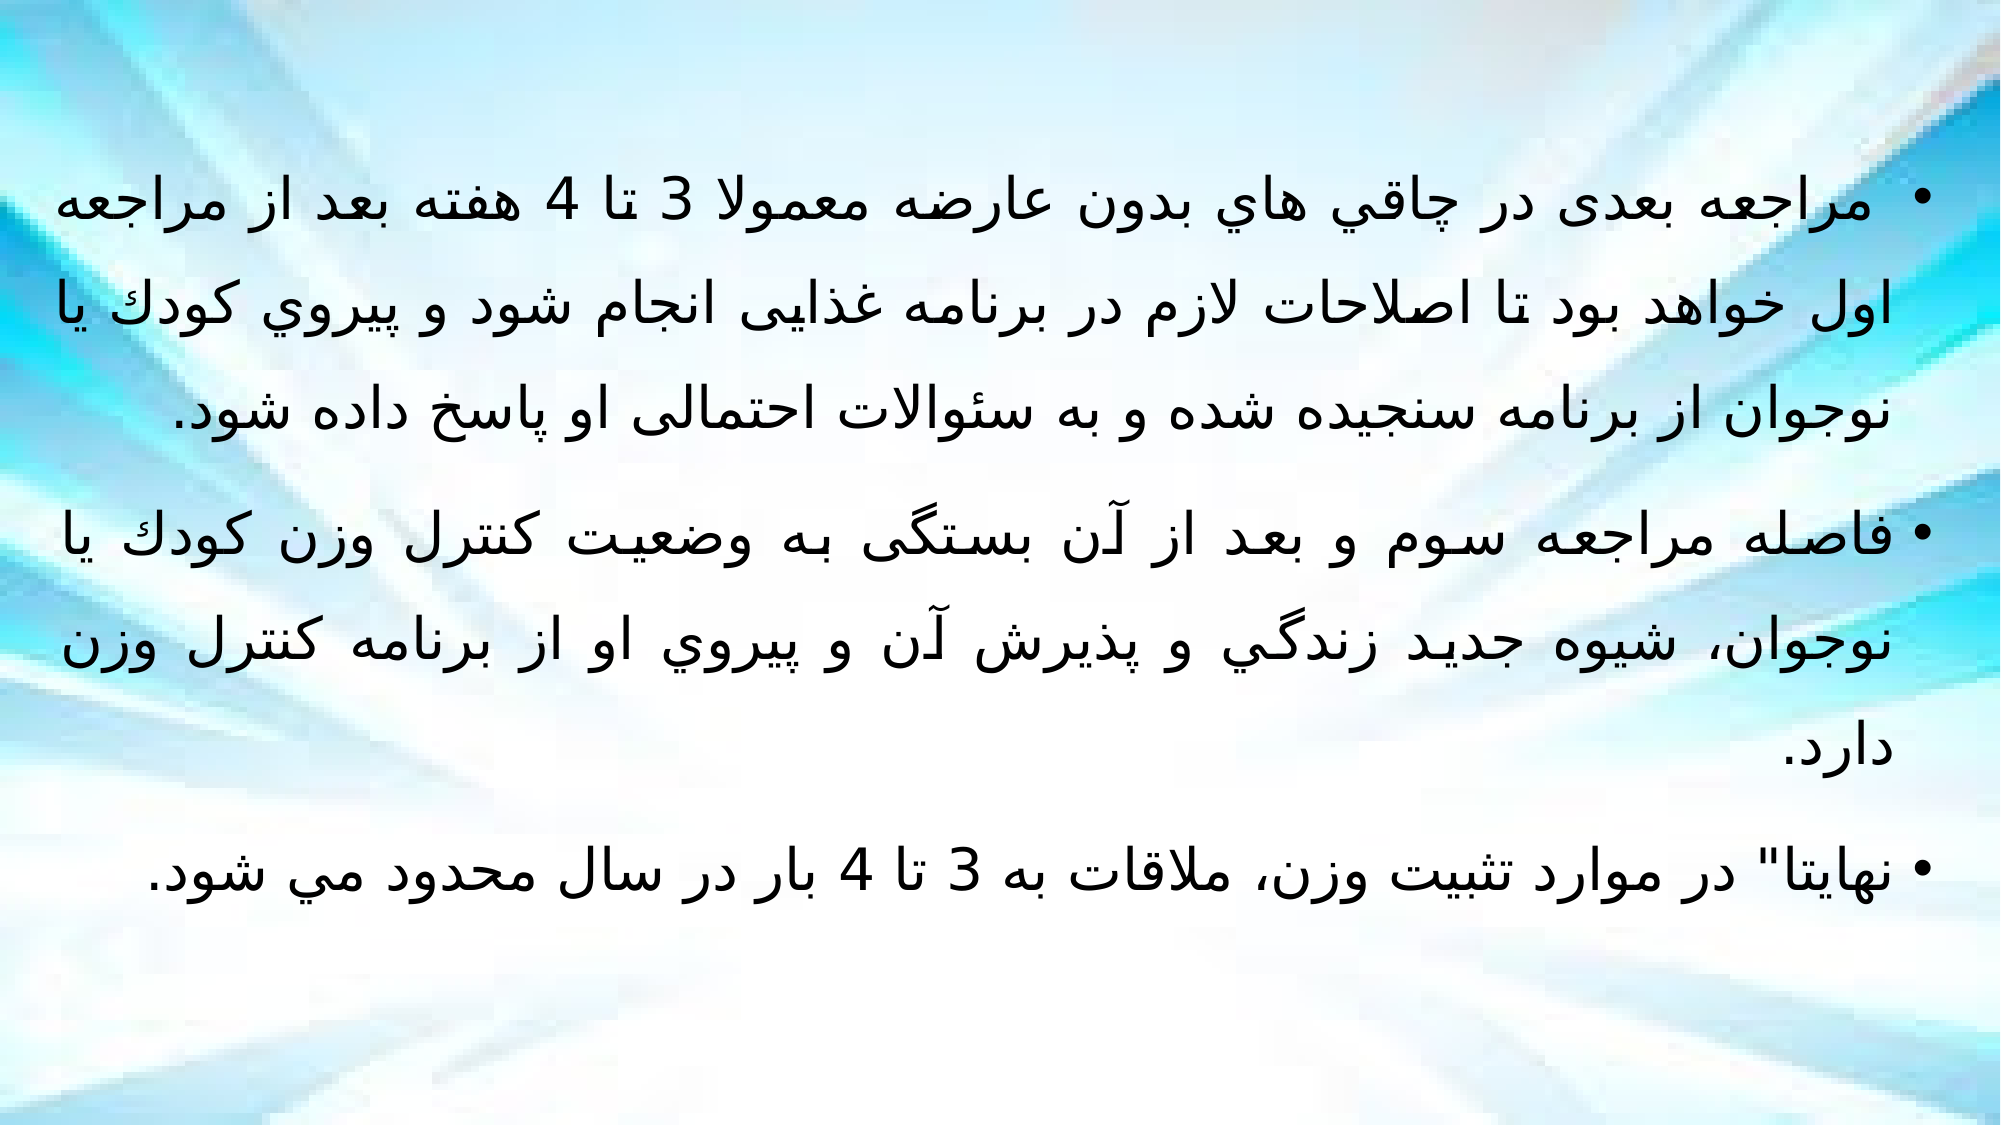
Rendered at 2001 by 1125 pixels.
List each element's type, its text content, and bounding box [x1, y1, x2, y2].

list مراجعه بعدی در چاقي هاي بدون عارضه معمولا 3 تا 4 هفته بعد از مراجعه اول خواهد بود تا اصلاحات لازم در برنامه غذایی انجام شود و پيروي كودك يا نوجوان از برنامه سنجیده شده و به سئوالات احتمالی او پاسخ داده شود. فاصله مراجعه سوم و بعد از آن بستگی به وضعيت كنترل وزن كودك يا نوجوان، شيوه جديد زندگي و پذيرش آن و پيروي او از برنامه كنترل وزن دارد. نهايتا" در موارد تثبيت وزن، ملاقات به 3 تا 4 بار در سال محدود مي شود. [38, 118, 1948, 1053]
picture [0, 0, 2001, 1125]
